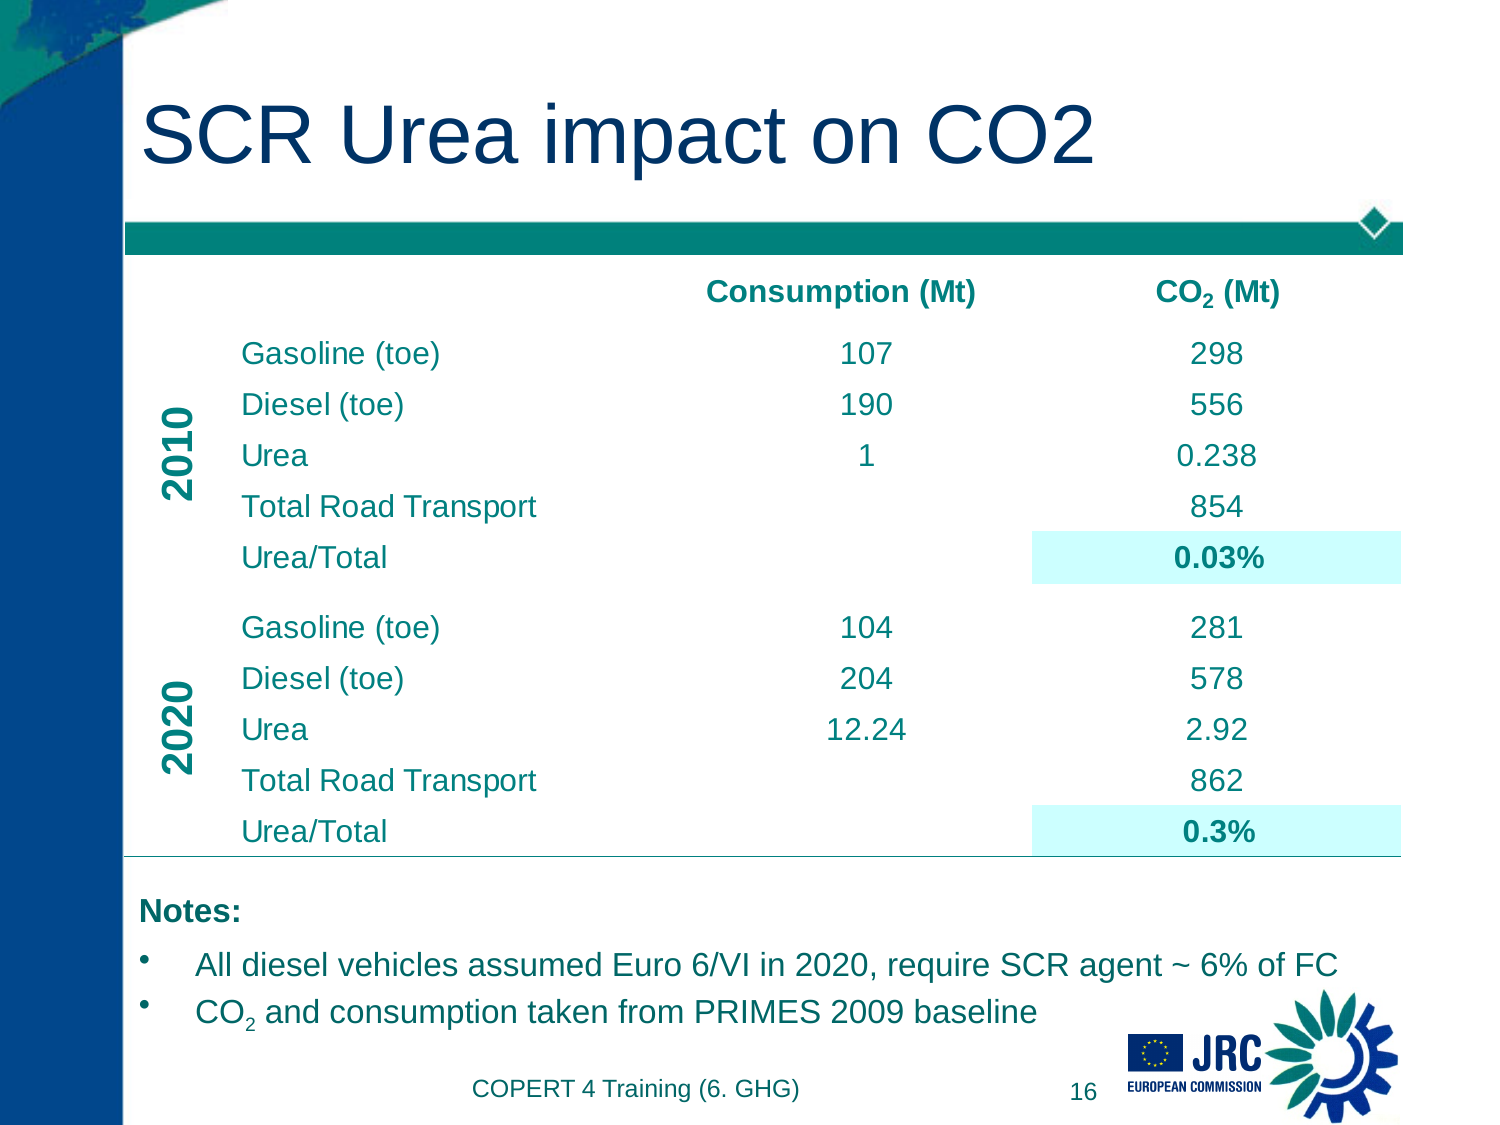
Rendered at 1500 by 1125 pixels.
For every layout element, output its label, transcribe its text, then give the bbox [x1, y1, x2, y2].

footer COPERT 4 Training (6. GHG) [324, 1071, 948, 1110]
title SCR Urea impact on CO2 [124, 33, 1401, 188]
slide_number 16 [987, 1071, 1113, 1113]
list All diesel vehicles assumed Euro 6/VI in 2020, require SCR agent ~ 6% of FC CO2 and consumption taken from PRIMES 2009 baseline [123, 940, 1428, 1071]
picture [1128, 1071, 1261, 1092]
picture [0, 0, 1403, 1125]
picture [1262, 1071, 1400, 1125]
text_box Notes: [123, 881, 1199, 953]
